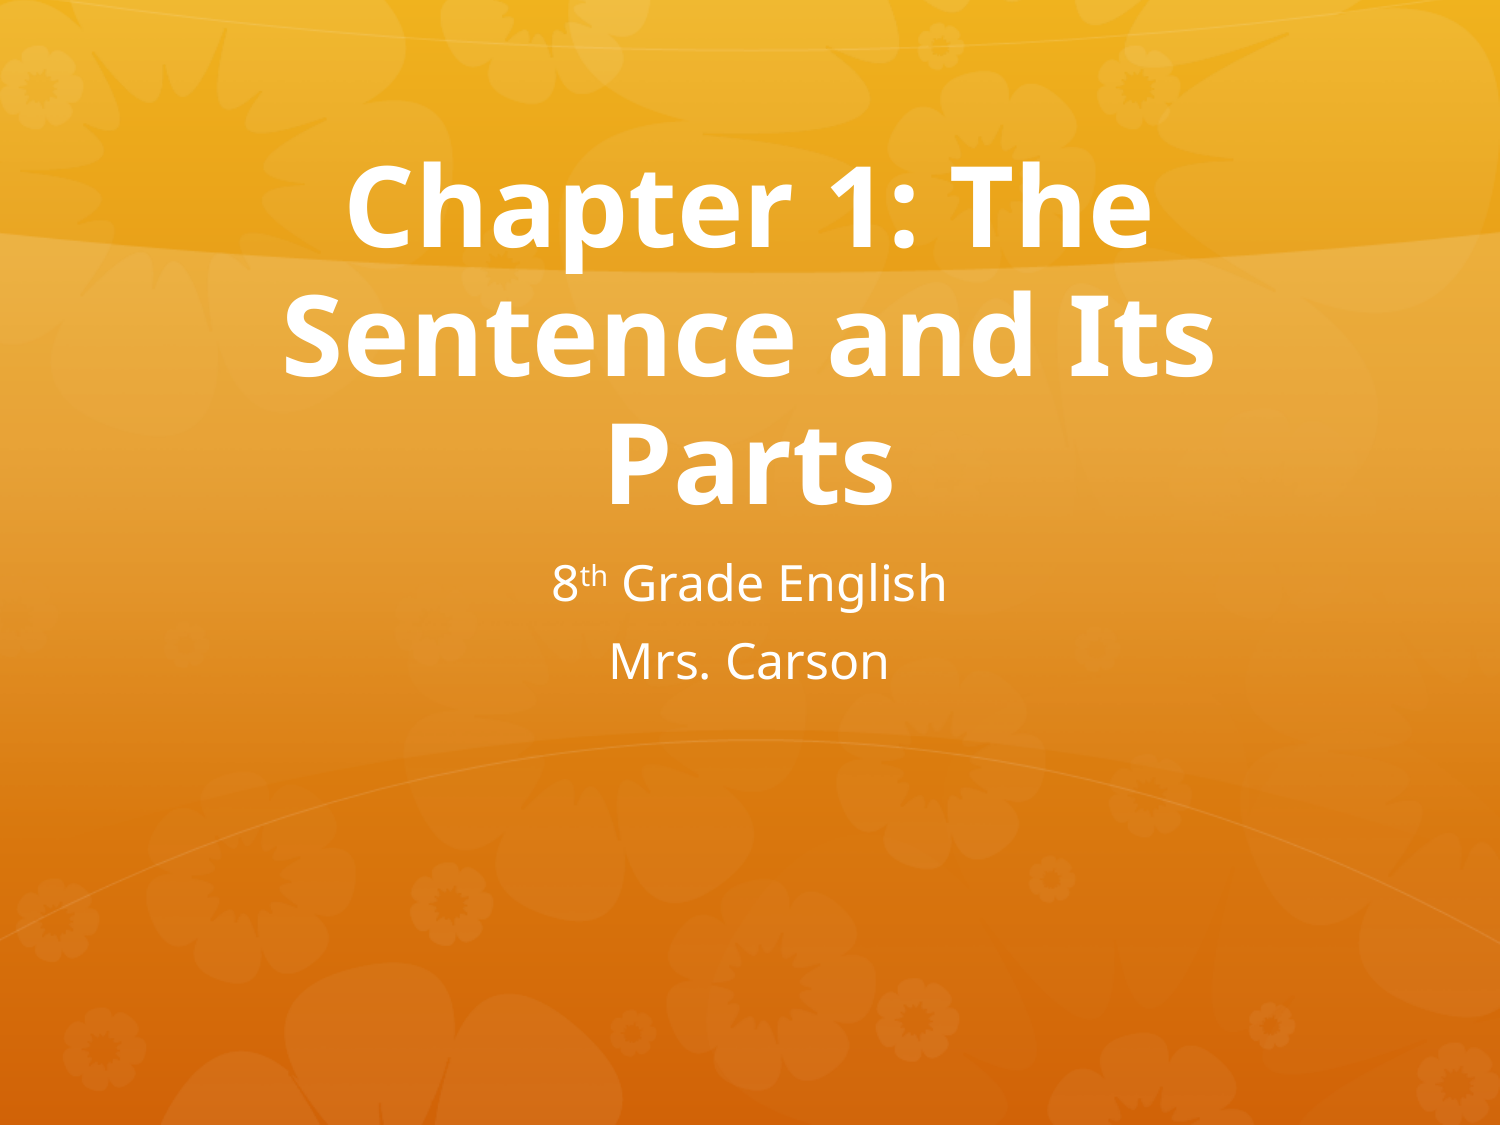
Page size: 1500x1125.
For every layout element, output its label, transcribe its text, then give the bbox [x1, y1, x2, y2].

picture [0, 0, 1500, 1125]
subtitle 8th Grade English Mrs. Carson [127, 537, 1372, 825]
title Chapter 1: The Sentence and Its Parts [127, 261, 1372, 537]
